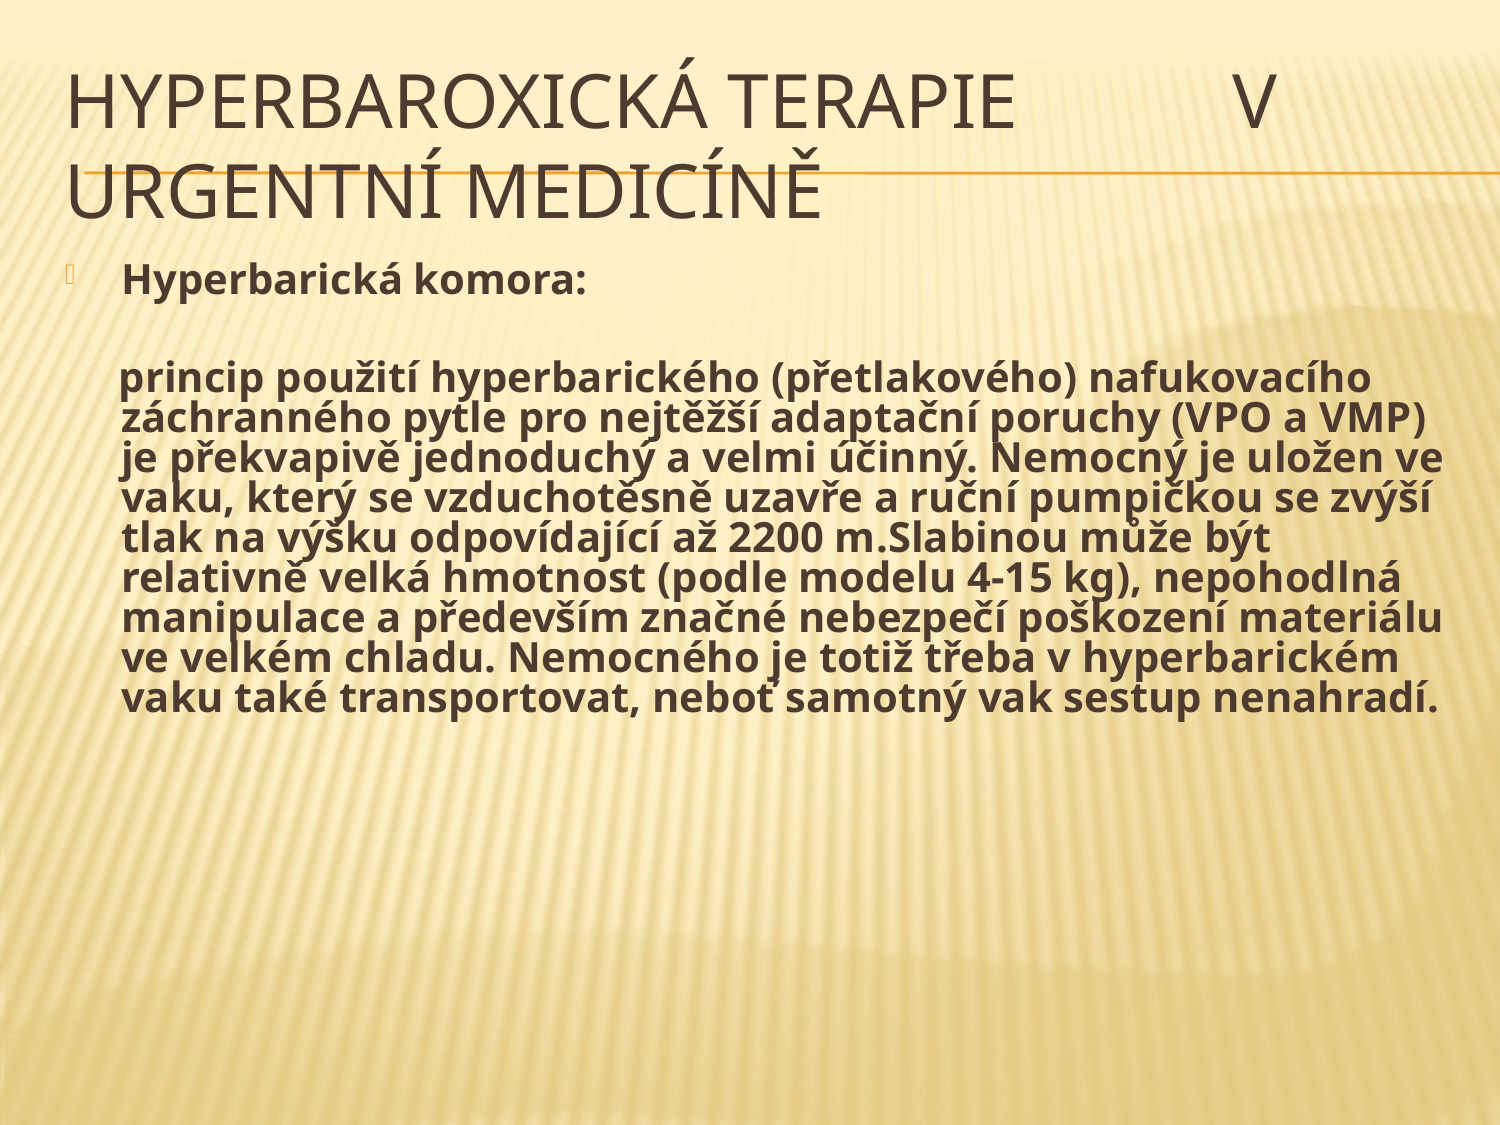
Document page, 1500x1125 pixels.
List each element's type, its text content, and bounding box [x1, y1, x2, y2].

list Hyperbarická komora: princip použití hyperbarického (přetlakového) nafukovacího záchranného pytle pro nejtěžší adaptační poruchy (VPO a VMP) je překvapivě jednoduchý a velmi účinný. Nemocný je uložen ve vaku, který se vzduchotěsně uzavře a ruční pumpičkou se zvýší tlak na výšku odpovídající až 2200 m.Slabinou může být relativně velká hmotnost (podle modelu 4-15 kg), nepohodlná manipulace a především značné nebezpečí poškození materiálu ve velkém chladu. Nemocného je totiž třeba v hyperbarickém vaku také transportovat, neboť samotný vak sestup nenahradí. [50, 254, 1475, 998]
picture [0, 0, 1500, 1125]
title Hyperbaroxická terapie v urgentní medicíně [50, 75, 1475, 213]
